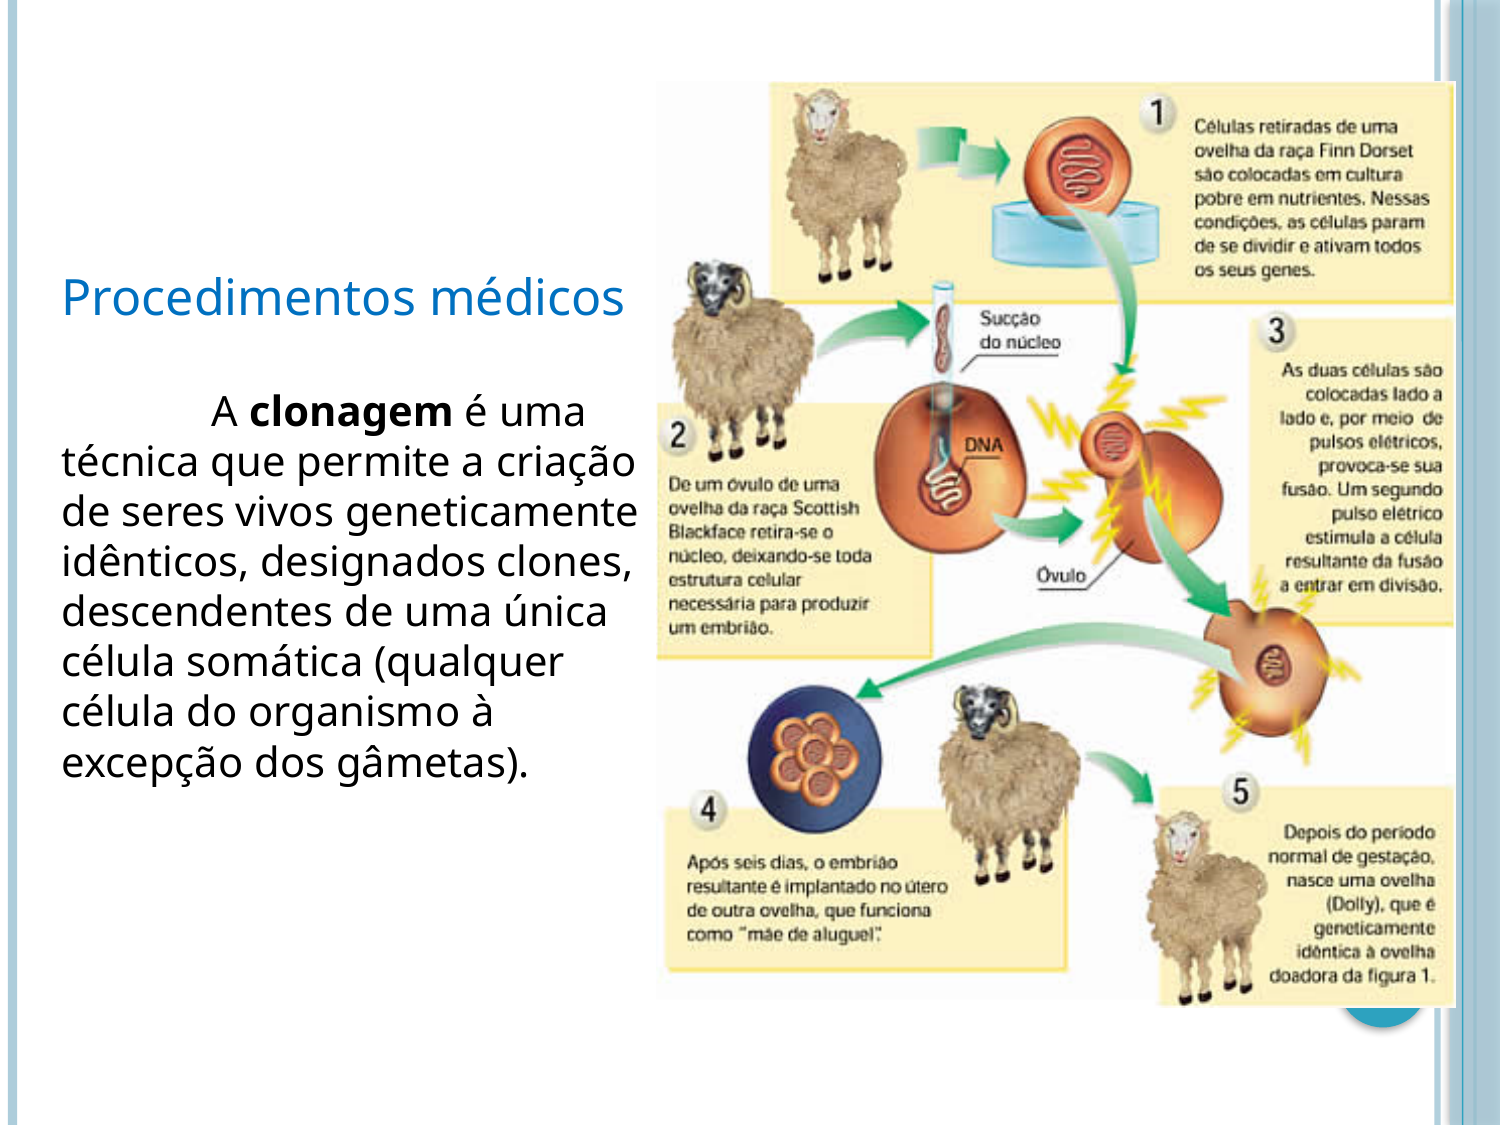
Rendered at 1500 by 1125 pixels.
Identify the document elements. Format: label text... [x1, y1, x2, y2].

picture [655, 81, 1456, 1009]
text_box Procedimentos médicos A clonagem é uma técnica que permite a criação de seres vivos geneticamente idênticos, designados clones, descendentes de uma única célula somática (qualquer célula do organismo à excepção dos gâmetas). [46, 257, 649, 793]
